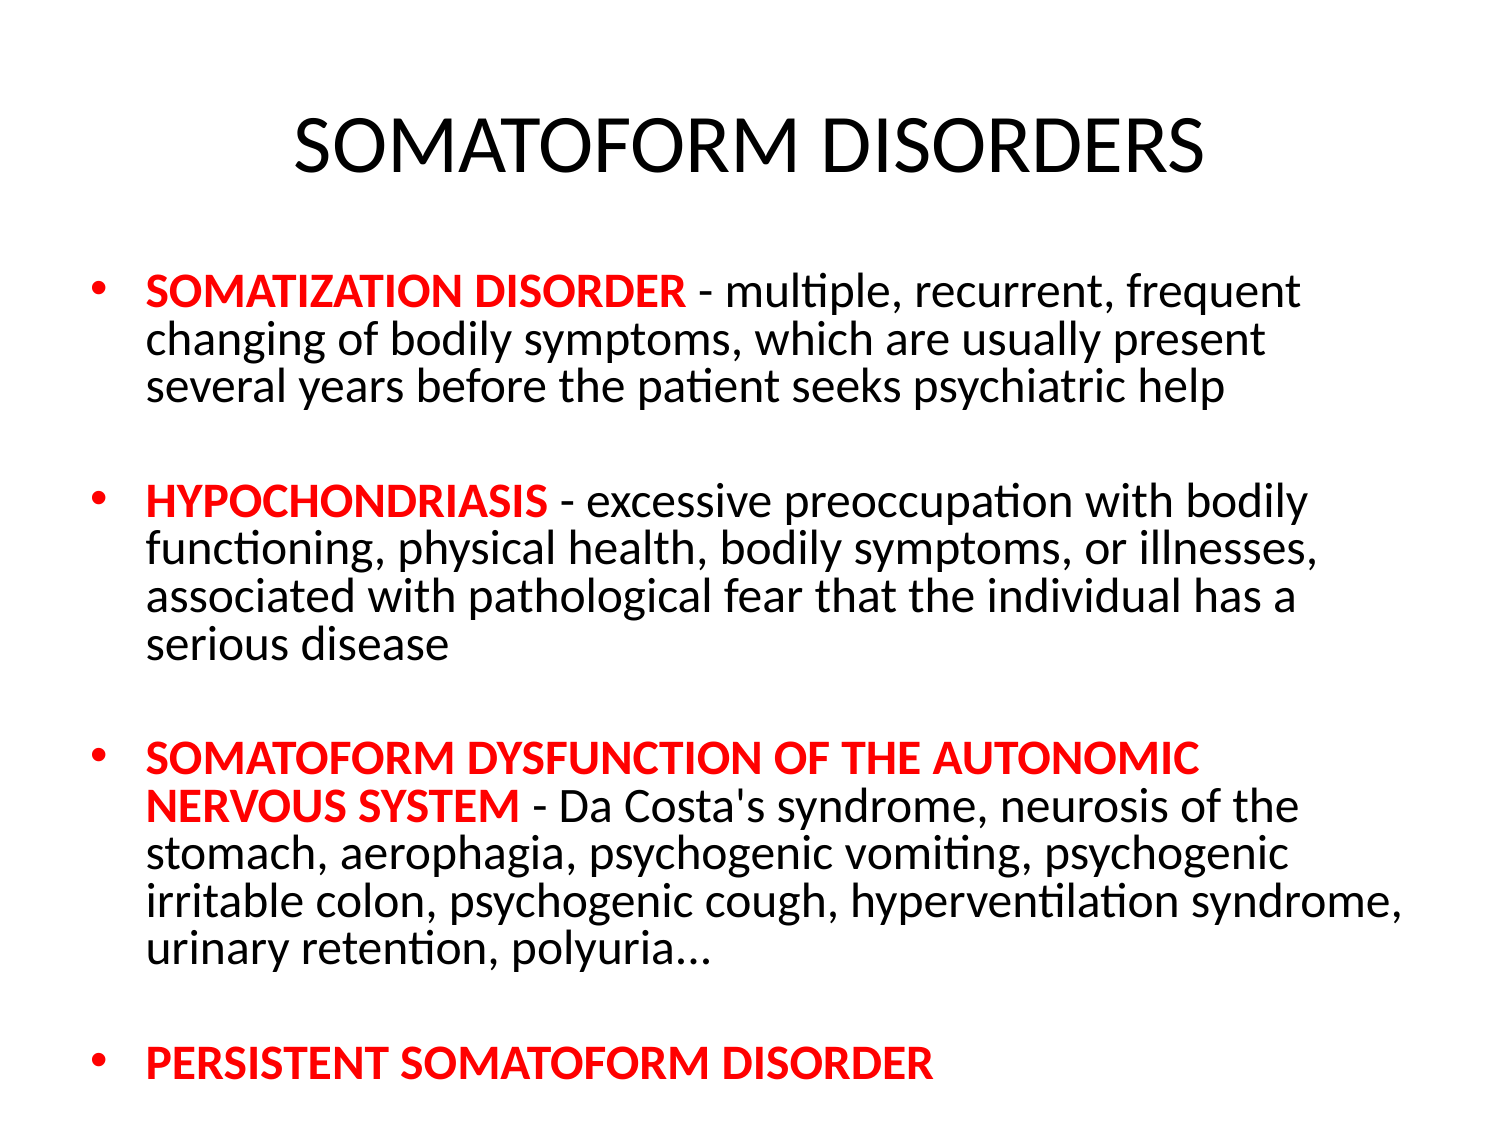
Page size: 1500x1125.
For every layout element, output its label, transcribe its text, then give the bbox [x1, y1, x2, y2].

list SOMATIZATION DISORDER - multiple, recurrent, frequent changing of bodily symptoms, which are usually present several years before the patient seeks psychiatric help HYPOCHONDRIASIS - excessive preoccupation with bodily functioning, physical health, bodily symptoms, or illnesses, associated with pathological fear that the individual has a serious disease SOMATOFORM DYSFUNCTION OF THE AUTONOMIC NERVOUS SYSTEM - Da Costa's syndrome, neurosis of the stomach, aerophagia, psychogenic vomiting, psychogenic irritable colon, psychogenic cough, hyperventilation syndrome, urinary retention, polyuria... PERSISTENT SOMATOFORM DISORDER [75, 262, 1425, 1100]
title SOMATOFORM DISORDERS [75, 45, 1425, 233]
